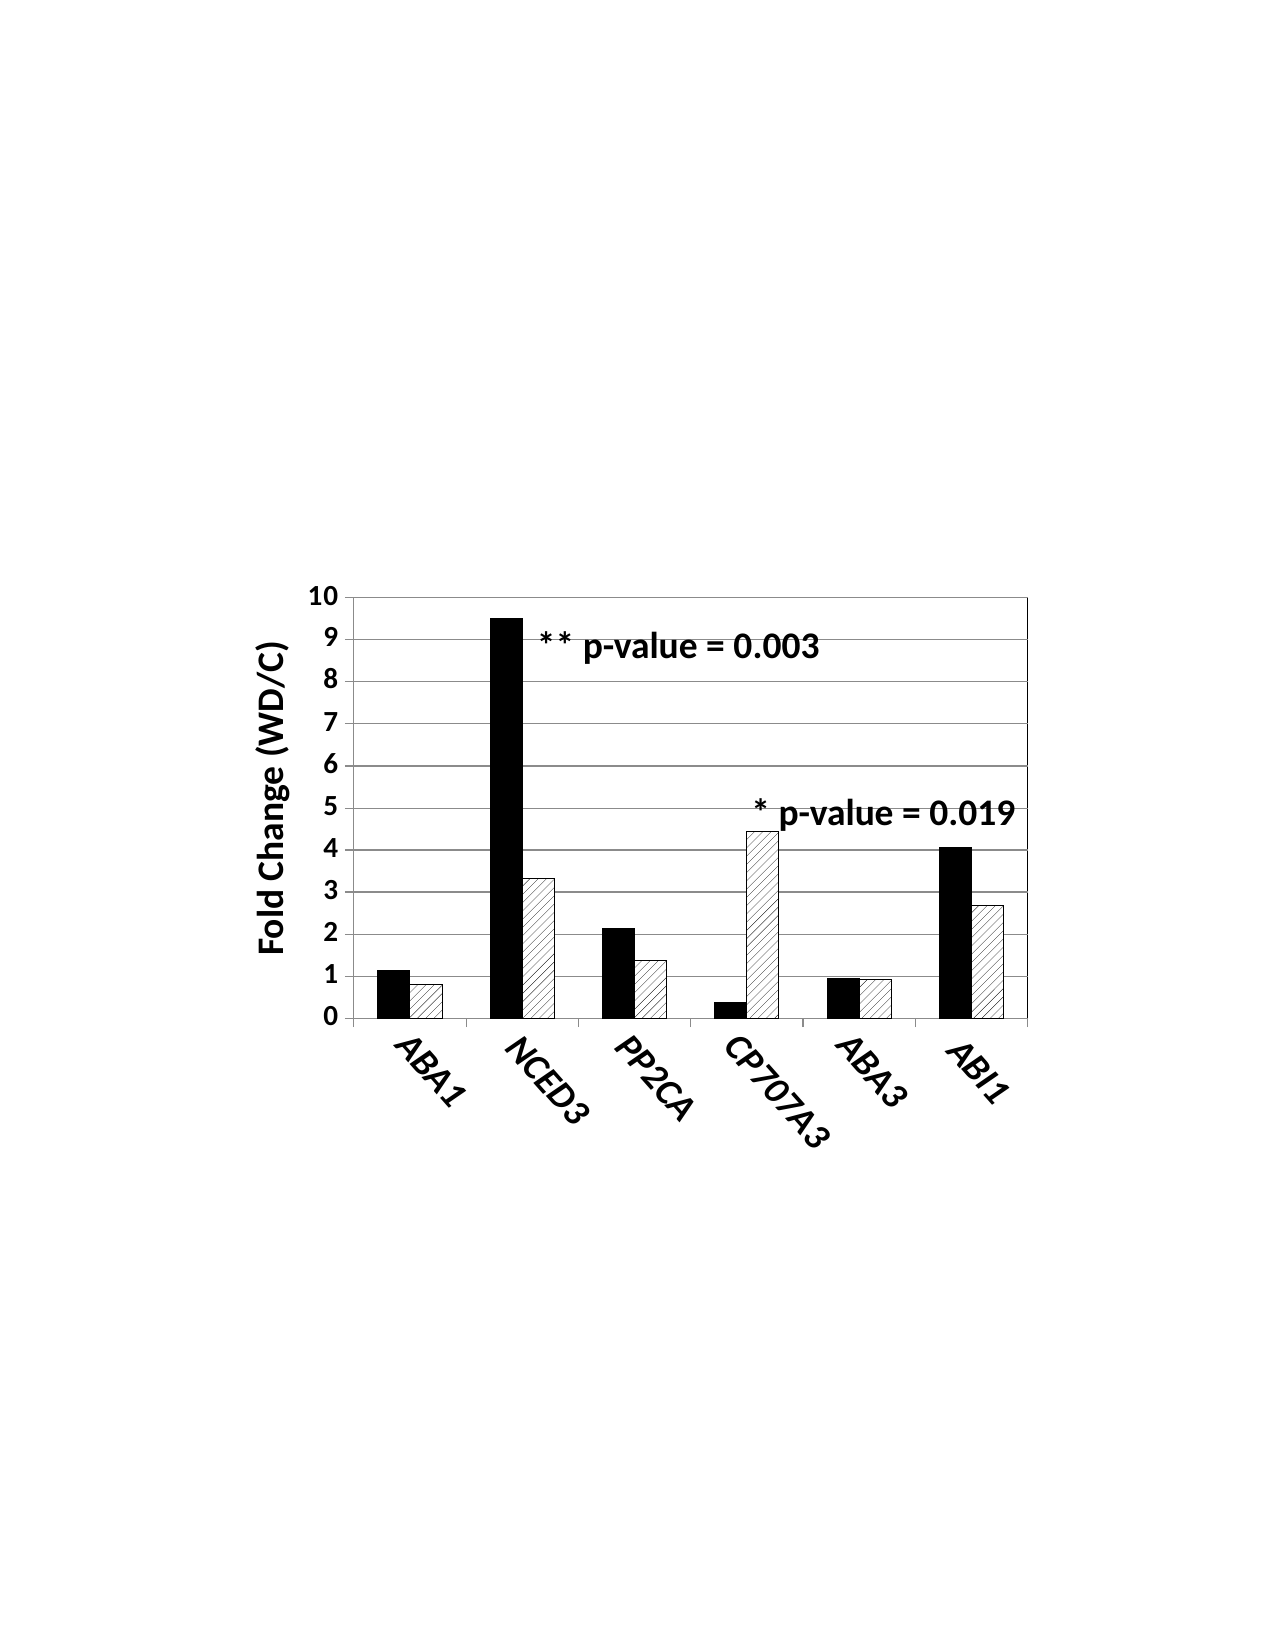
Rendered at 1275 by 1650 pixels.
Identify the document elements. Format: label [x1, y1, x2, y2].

text_box [238, 573, 1043, 1175]
